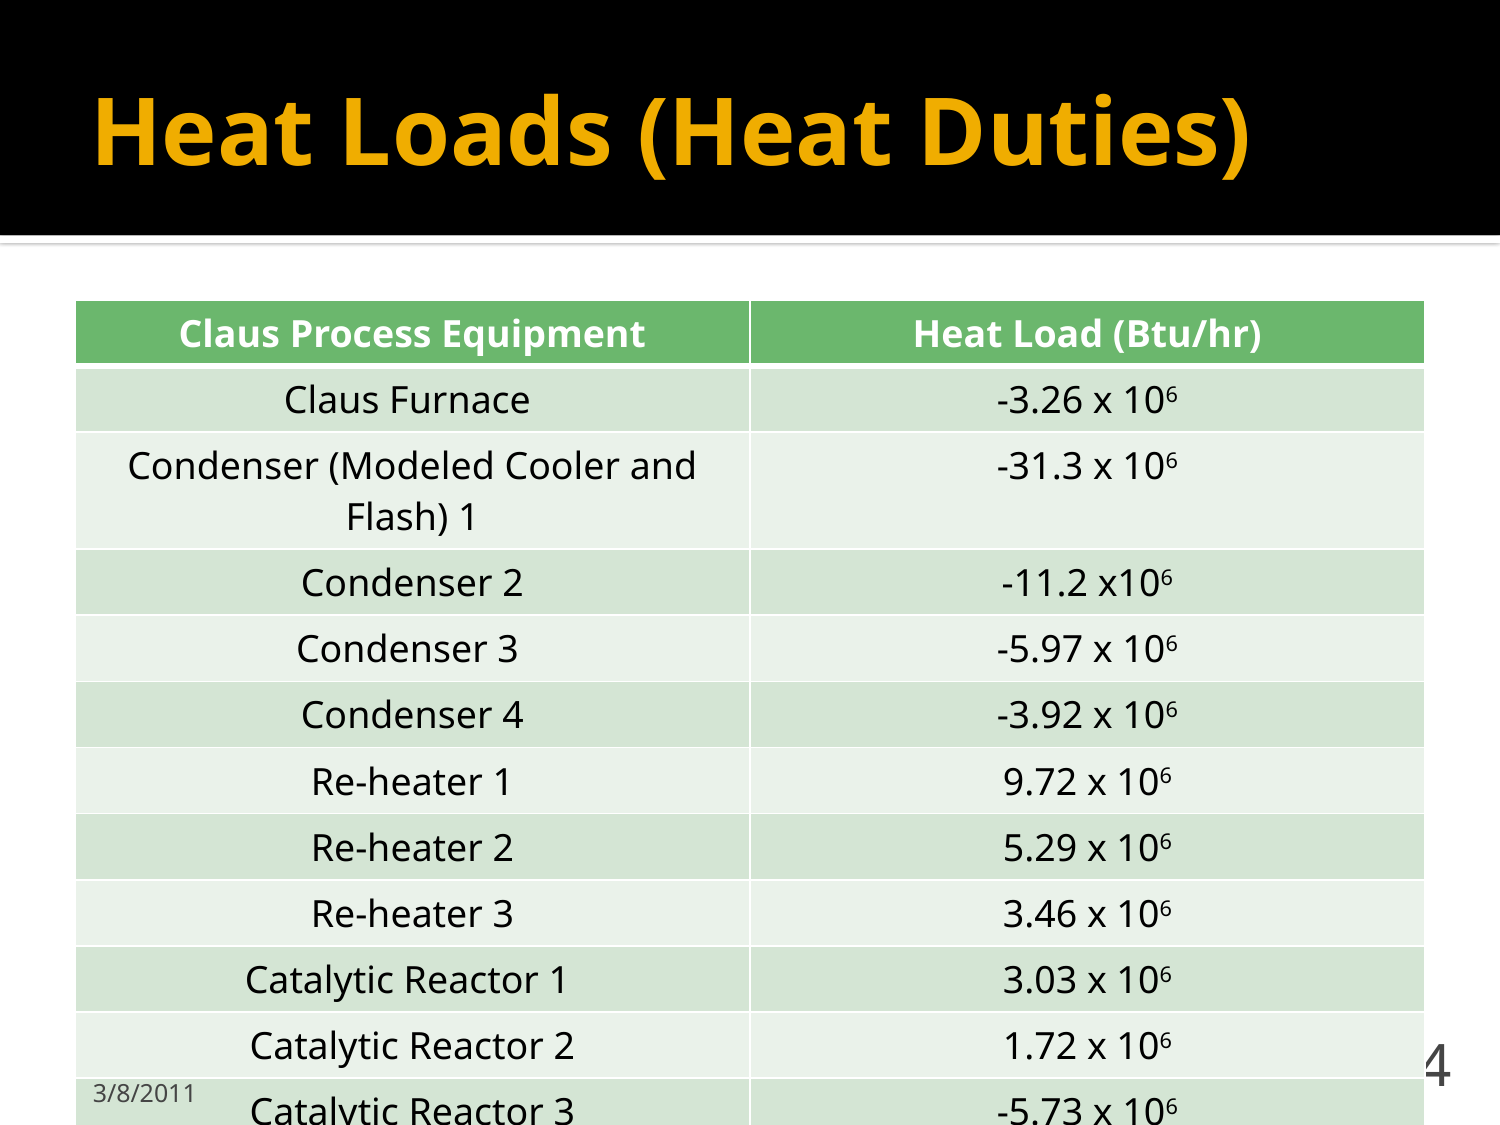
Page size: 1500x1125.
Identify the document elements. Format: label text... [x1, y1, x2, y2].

slide_number 14 [1426, 1062, 1467, 1108]
table_cell -31.3 x 106 [751, 433, 1424, 548]
table_cell -5.97 x 106 [751, 616, 1424, 681]
table_cell Re-heater 1 [76, 748, 749, 813]
title Heat Loads (Heat Duties) [75, 25, 1425, 231]
table_cell Catalytic Reactor 2 [76, 1013, 749, 1077]
table_cell 3.03 x 106 [751, 947, 1424, 1011]
table_cell -5.73 x 106 [751, 1079, 1424, 1125]
table_cell 9.72 x 106 [751, 748, 1424, 813]
table_cell Re-heater 3 [76, 881, 749, 945]
table_cell -3.92 x 106 [751, 682, 1424, 747]
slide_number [75, 1062, 425, 1108]
table_cell Condenser 3 [76, 616, 749, 681]
table_cell -3.26 x 106 [751, 369, 1424, 431]
table_cell Re-heater 2 [76, 814, 749, 879]
table_cell Condenser (Modeled Cooler and Flash) 1 [76, 433, 749, 548]
table_header Heat Load (Btu/hr) [751, 301, 1424, 363]
table_cell 5.29 x 106 [751, 814, 1424, 879]
table_cell -11.2 x106 [751, 550, 1424, 614]
table_cell Catalytic Reactor 3 [76, 1079, 749, 1125]
table_cell Catalytic Reactor 1 [76, 947, 749, 1011]
table_cell Condenser 4 [76, 682, 749, 747]
table_header Claus Process Equipment [76, 301, 749, 363]
table_cell Condenser 2 [76, 550, 749, 614]
table_cell Claus Furnace [76, 369, 749, 431]
table_cell 1.72 x 106 [751, 1013, 1424, 1077]
table_cell 3.46 x 106 [751, 881, 1424, 945]
